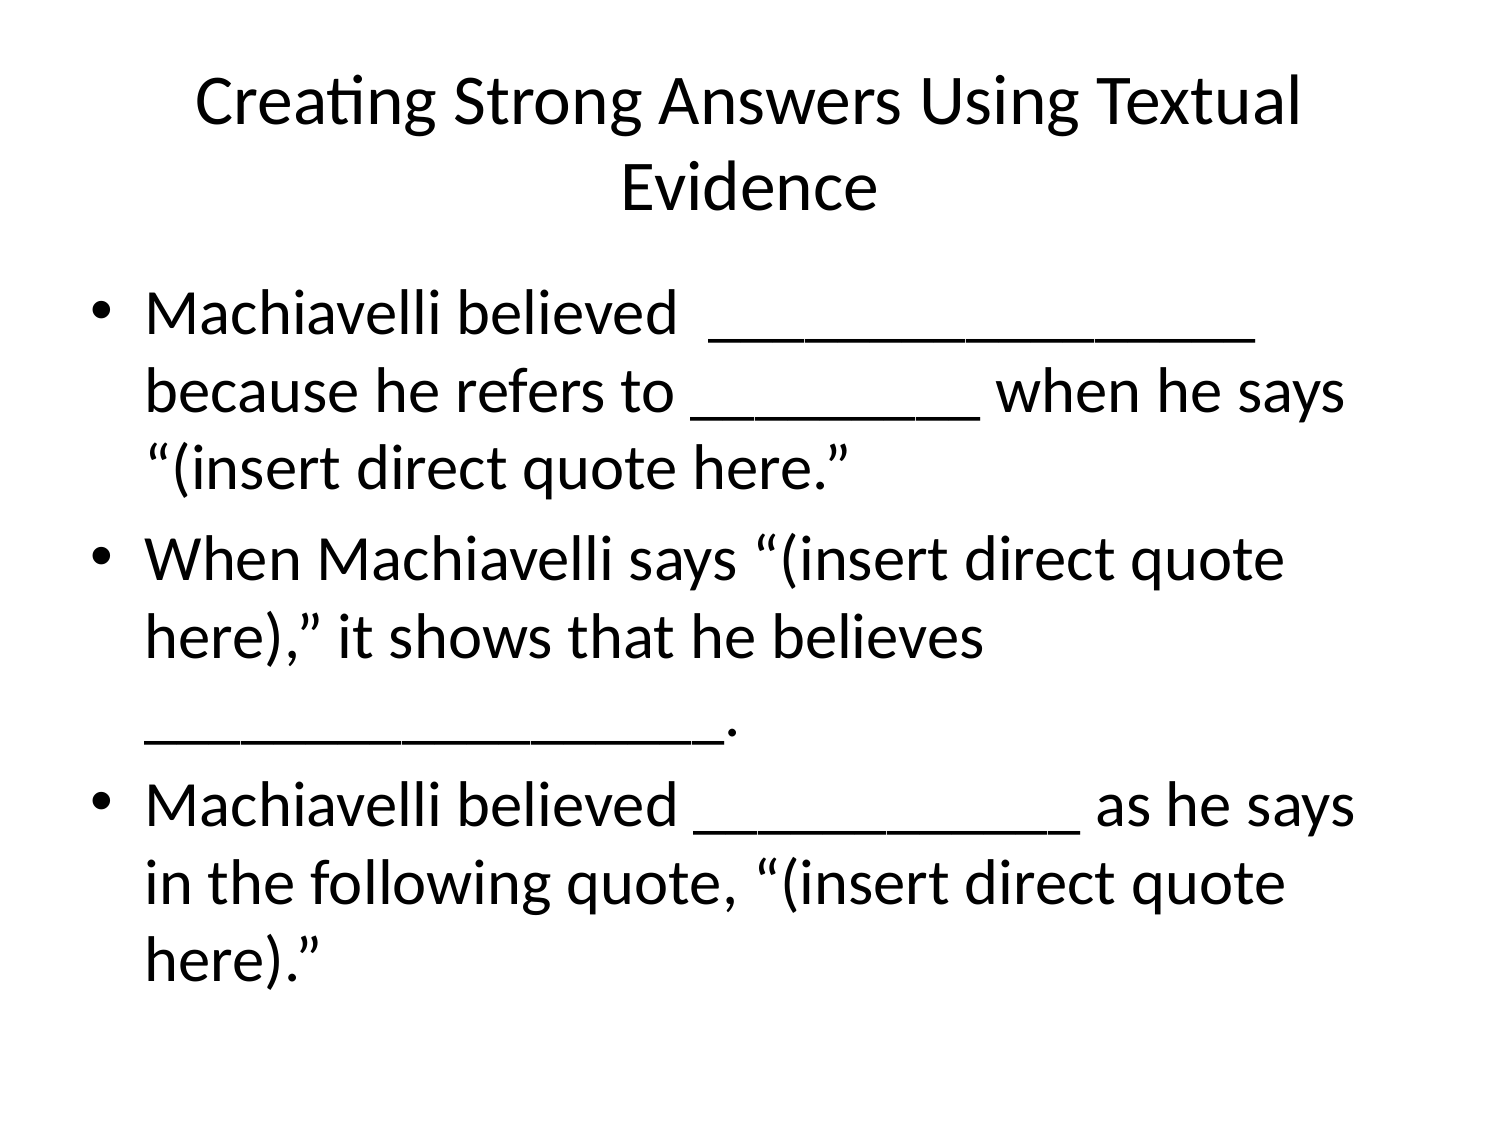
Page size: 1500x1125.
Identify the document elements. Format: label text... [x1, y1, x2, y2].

list Machiavelli believed _________________ because he refers to _________ when he says “(insert direct quote here.” When Machiavelli says “(insert direct quote here),” it shows that he believes __________________. Machiavelli believed ____________ as he says in the following quote, “(insert direct quote here).” [75, 262, 1425, 1005]
title Creating Strong Answers Using Textual Evidence [75, 45, 1425, 233]
